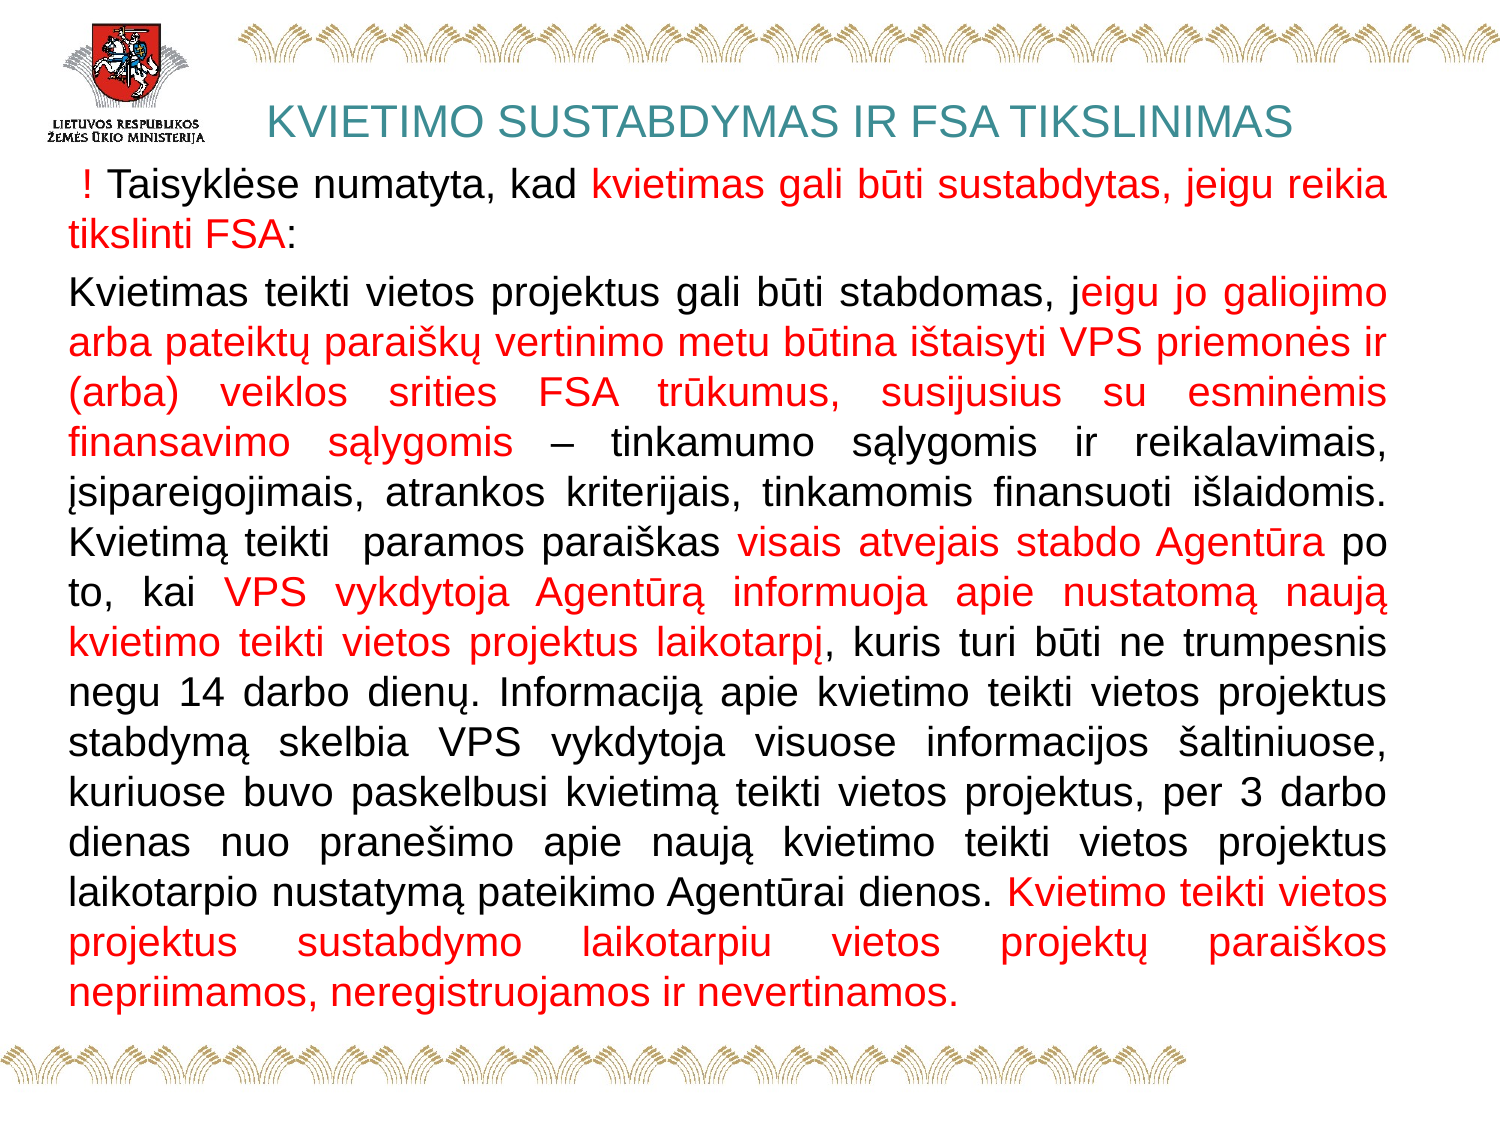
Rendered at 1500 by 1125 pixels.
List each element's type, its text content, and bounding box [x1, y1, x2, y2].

title KVIETIMO SUSTABDYMAS IR FSA TIKSLINIMAS [112, 54, 1463, 185]
list ! Taisyklėse numatyta, kad kvietimas gali būti sustabdytas, jeigu reikia tikslinti FSA: Kvietimas teikti vietos projektus gali būti stabdomas, jeigu jo galiojimo arba pateiktų paraiškų vertinimo metu būtina ištaisyti VPS priemonės ir (arba) veiklos srities FSA trūkumus, susijusius su esminėmis finansavimo sąlygomis – tinkamumo sąlygomis ir reikalavimais, įsipareigojimais, atrankos kriterijais, tinkamomis finansuoti išlaidomis. Kvietimą teikti paramos paraiškas visais atvejais stabdo Agentūra po to, kai VPS vykdytoja Agentūrą informuoja apie nustatomą naują kvietimo teikti vietos projektus laikotarpį, kuris turi būti ne trumpesnis negu 14 darbo dienų. Informaciją apie kvietimo teikti vietos projektus stabdymą skelbia VPS vykdytoja visuose informacijos šaltiniuose, kuriuose buvo paskelbusi kvietimą teikti vietos projektus, per 3 darbo dienas nuo pranešimo apie naują kvietimo teikti vietos projektus laikotarpio nustatymą pateikimo Agentūrai dienos. Kvietimo teikti vietos projektus sustabdymo laikotarpiu vietos projektų paraiškos nepriimamos, neregistruojamos ir nevertinamos. [53, 149, 1404, 892]
picture [0, 0, 1500, 1125]
